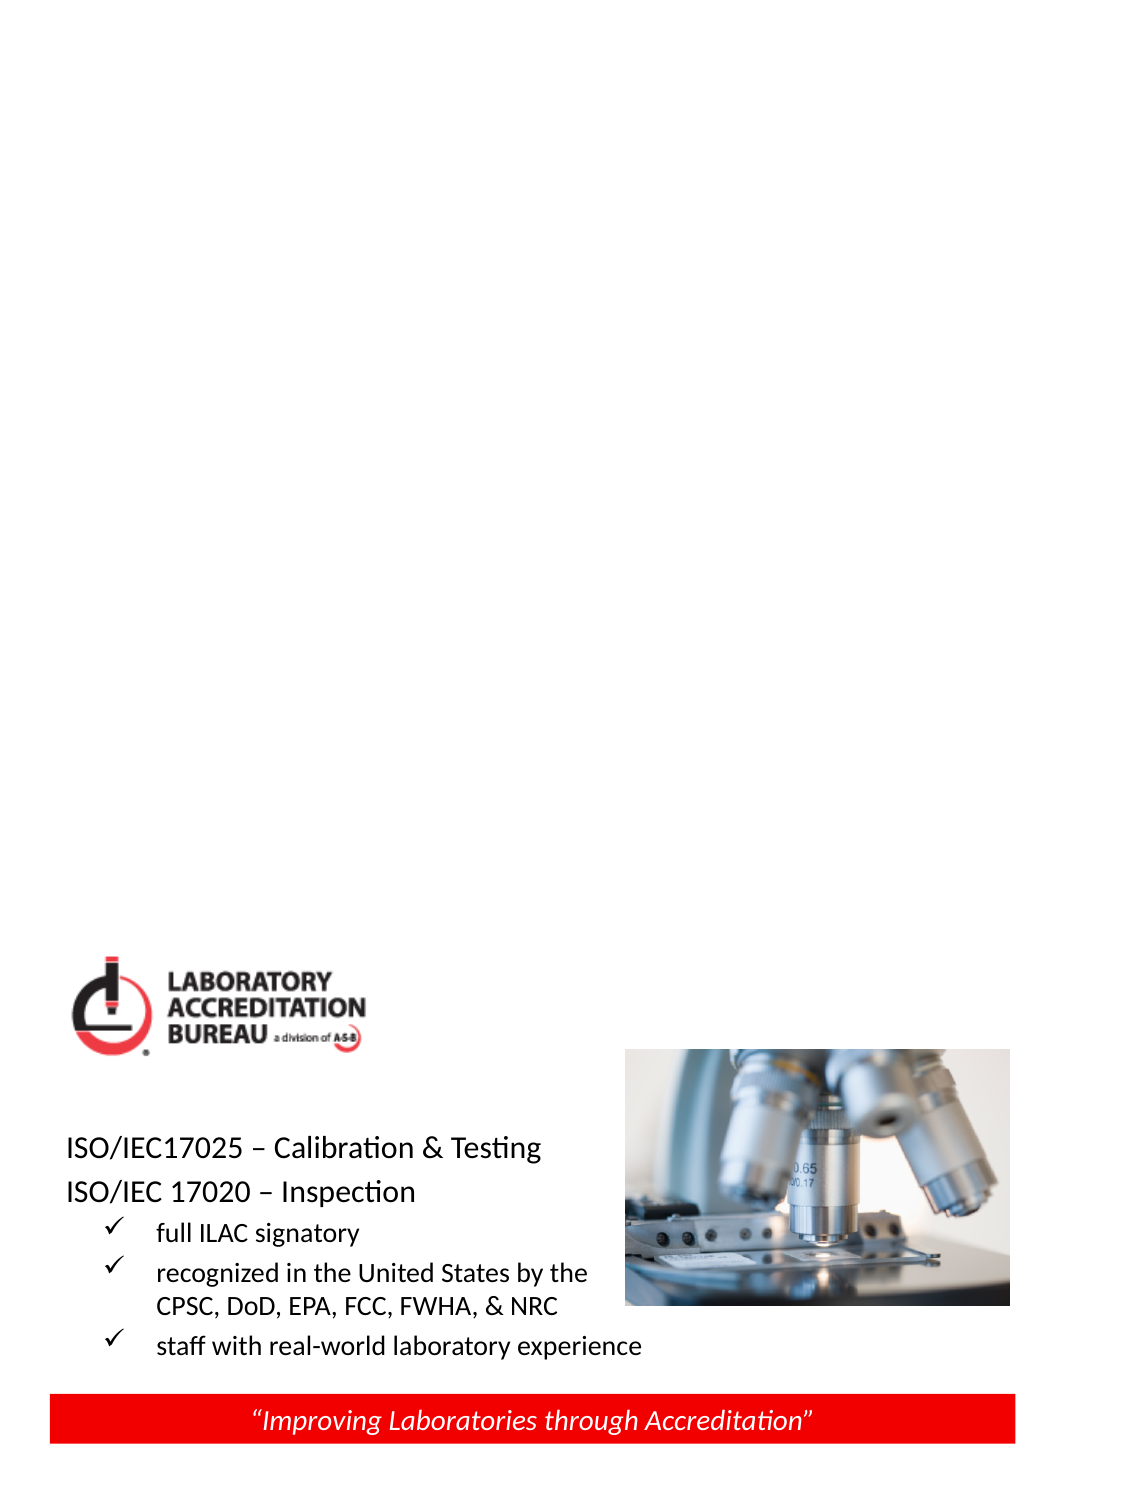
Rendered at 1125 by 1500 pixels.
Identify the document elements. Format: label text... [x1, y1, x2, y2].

text_box “Improving Laboratories through Accreditation” [49, 1393, 1016, 1444]
picture [49, 949, 388, 1065]
text_box ISO/IEC17025 – Calibration & Testing ISO/IEC 17020 – Inspection full ILAC signatory recognized in the United States by the CPSC, DoD, EPA, FCC, FWHA, & NRC staff with real-world laboratory experience [51, 1118, 670, 1394]
picture [625, 1049, 1010, 1306]
